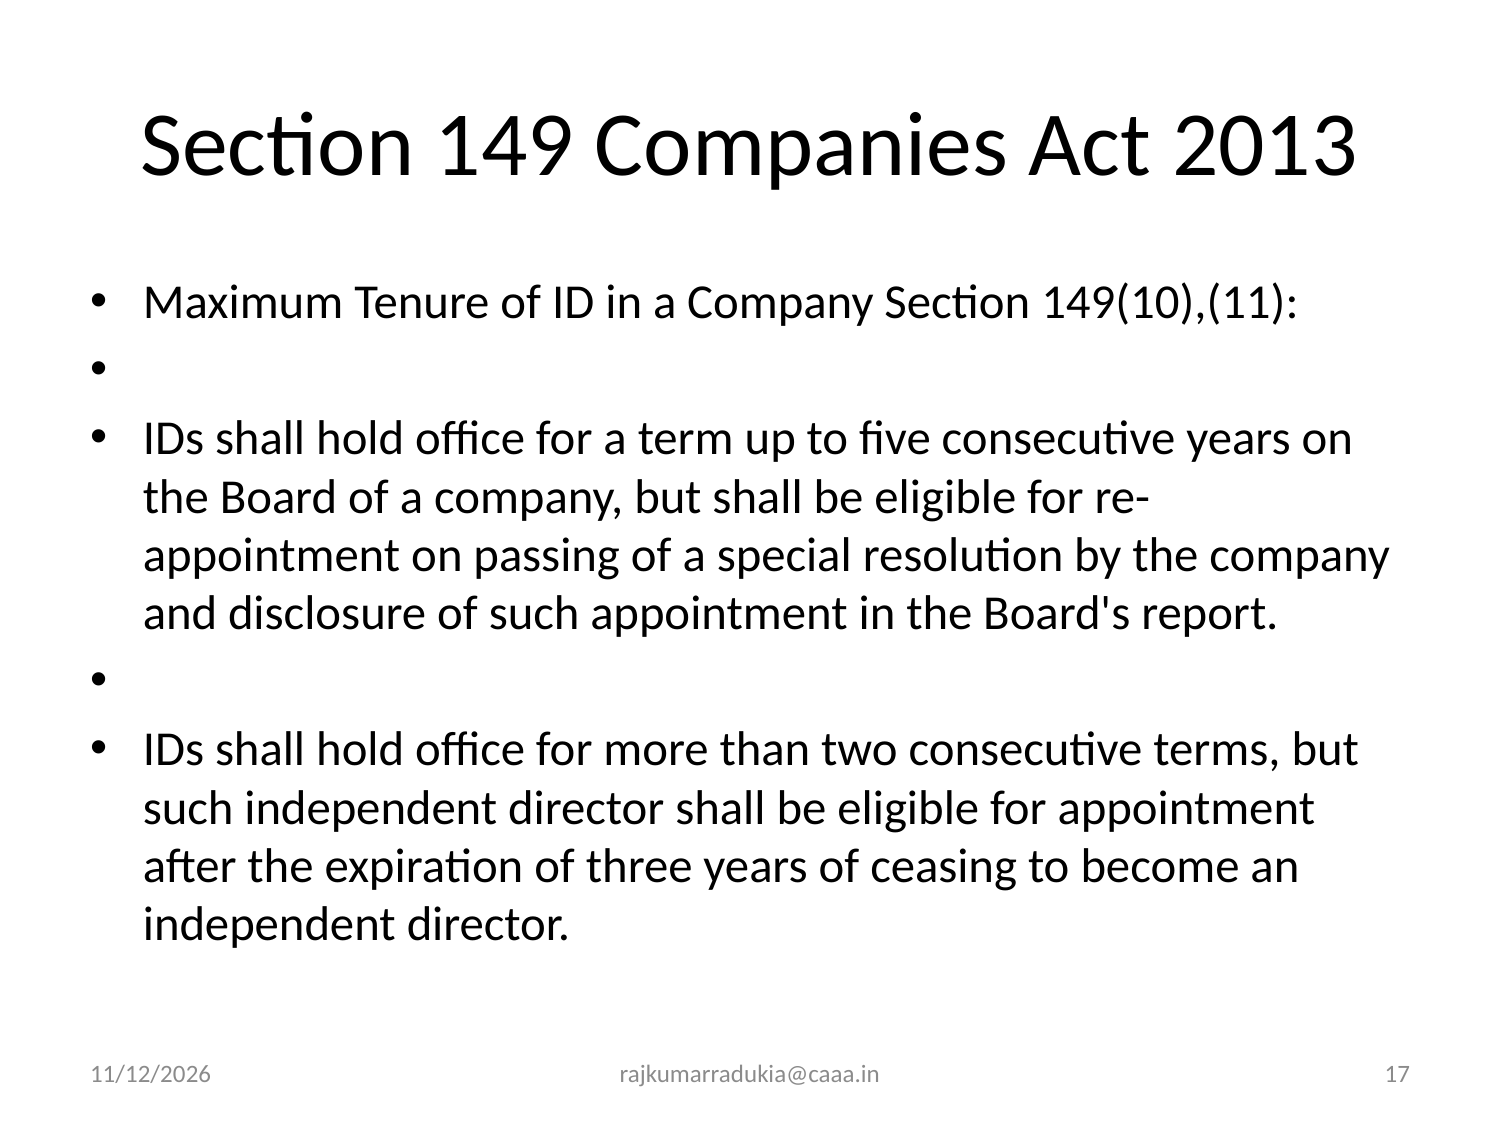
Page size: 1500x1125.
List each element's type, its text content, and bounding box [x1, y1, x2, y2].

list Maximum Tenure of ID in a Company Section 149(10),(11): IDs shall hold office for a term up to five consecutive years on the Board of a company, but shall be eligible for re- appointment on passing of a special resolution by the company and disclosure of such appointment in the Board's report. IDs shall hold office for more than two consecutive terms, but such independent director shall be eligible for appointment after the expiration of three years of ceasing to become an independent director. [75, 262, 1425, 1005]
title Section 149 Companies Act 2013 [75, 45, 1425, 233]
footer rajkumarradukia@caaa.in [512, 1042, 988, 1103]
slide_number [75, 1042, 425, 1103]
slide_number 17 [1074, 1042, 1425, 1103]
